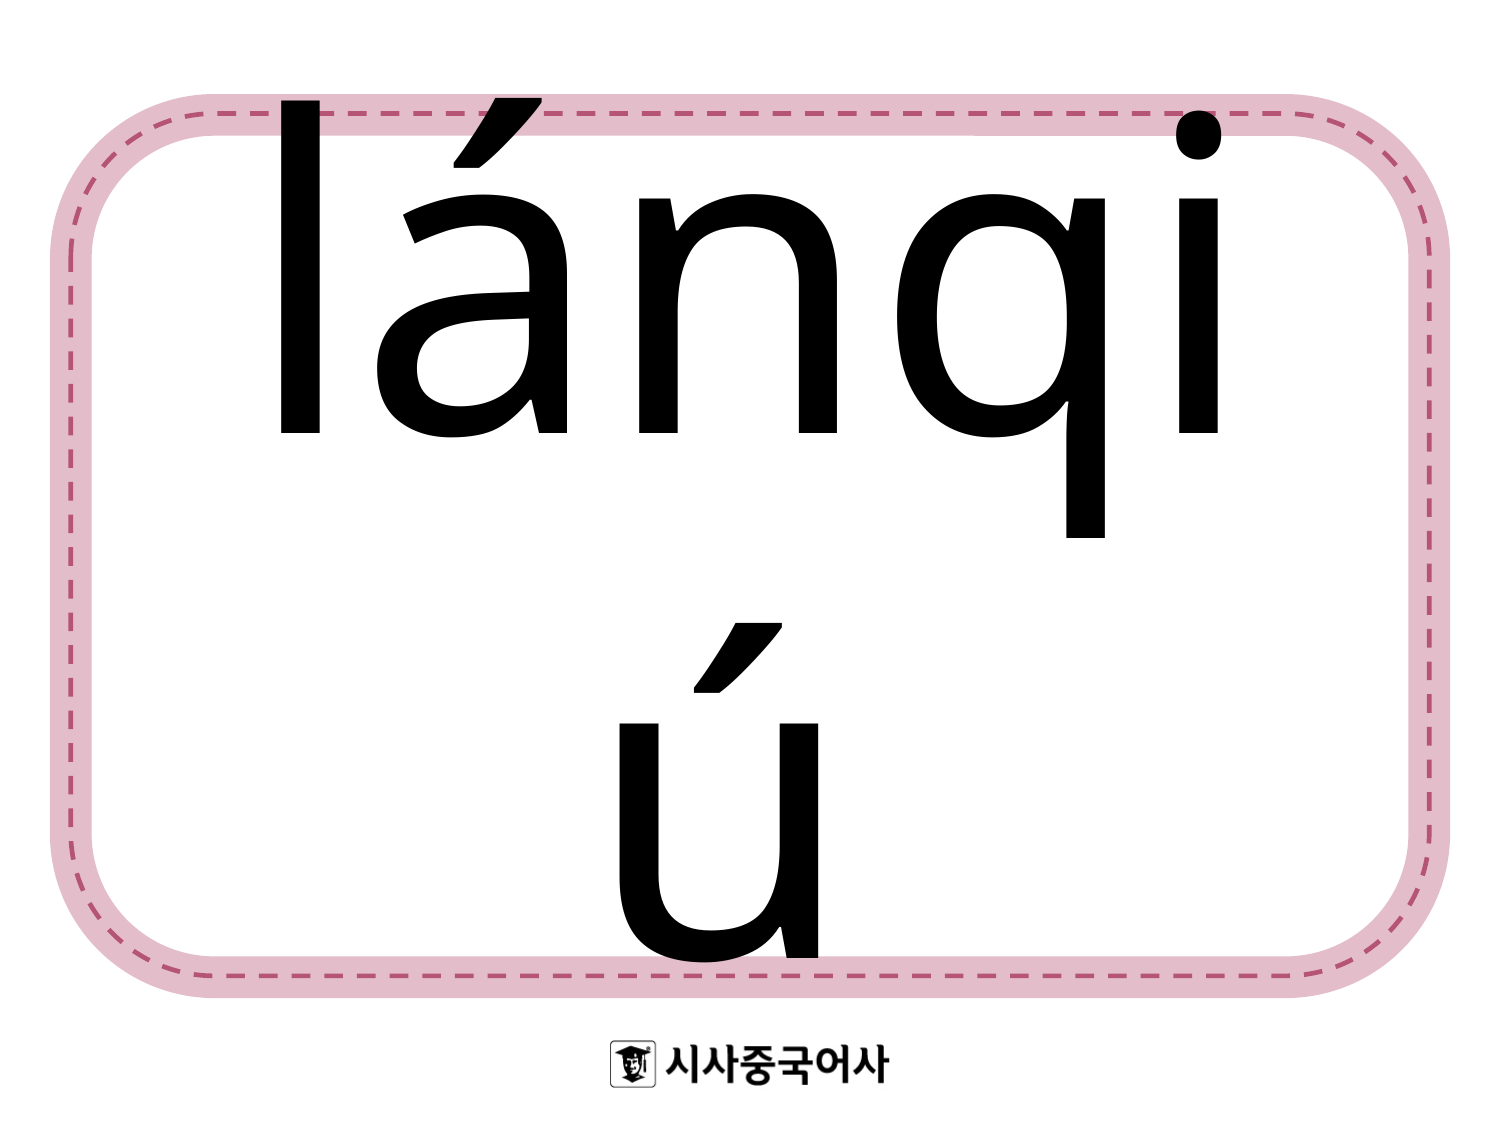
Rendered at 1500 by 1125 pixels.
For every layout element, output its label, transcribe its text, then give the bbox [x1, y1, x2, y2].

picture [602, 1034, 898, 1094]
text_box lánqiú [145, 189, 1354, 853]
